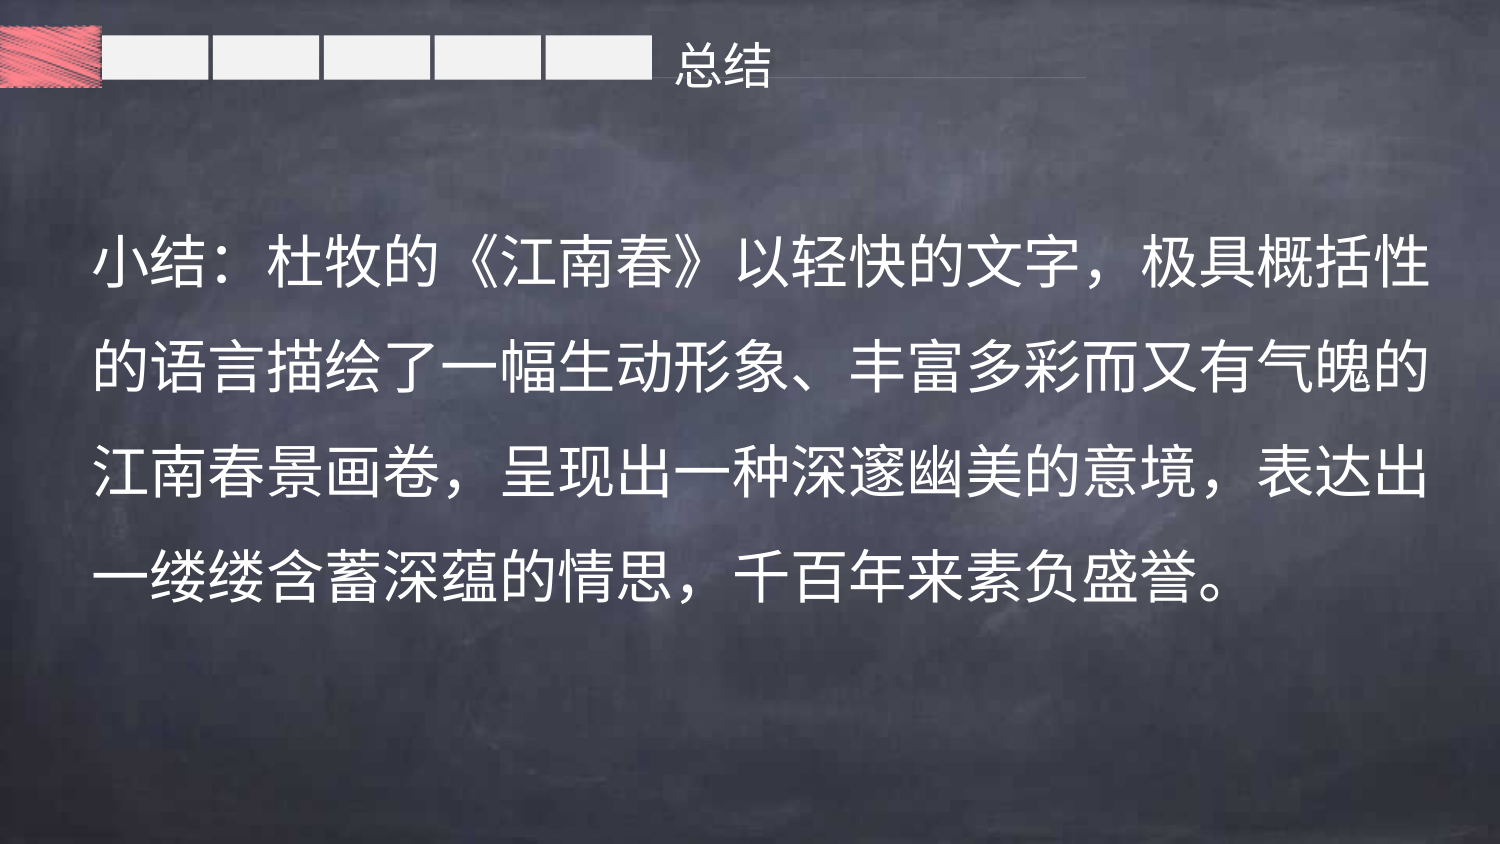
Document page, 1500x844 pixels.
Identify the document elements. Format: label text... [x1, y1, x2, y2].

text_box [0, 25, 1087, 104]
text_box 小结：杜牧的《江南春》以轻快的文字，极具概括性的语言描绘了一幅生动形象、丰富多彩而又有气魄的江南春景画卷，呈现出一种深邃幽美的意境，表达出一缕缕含蓄深蕴的情思，千百年来素负盛誉。 [76, 182, 1465, 618]
picture [0, 0, 1500, 844]
